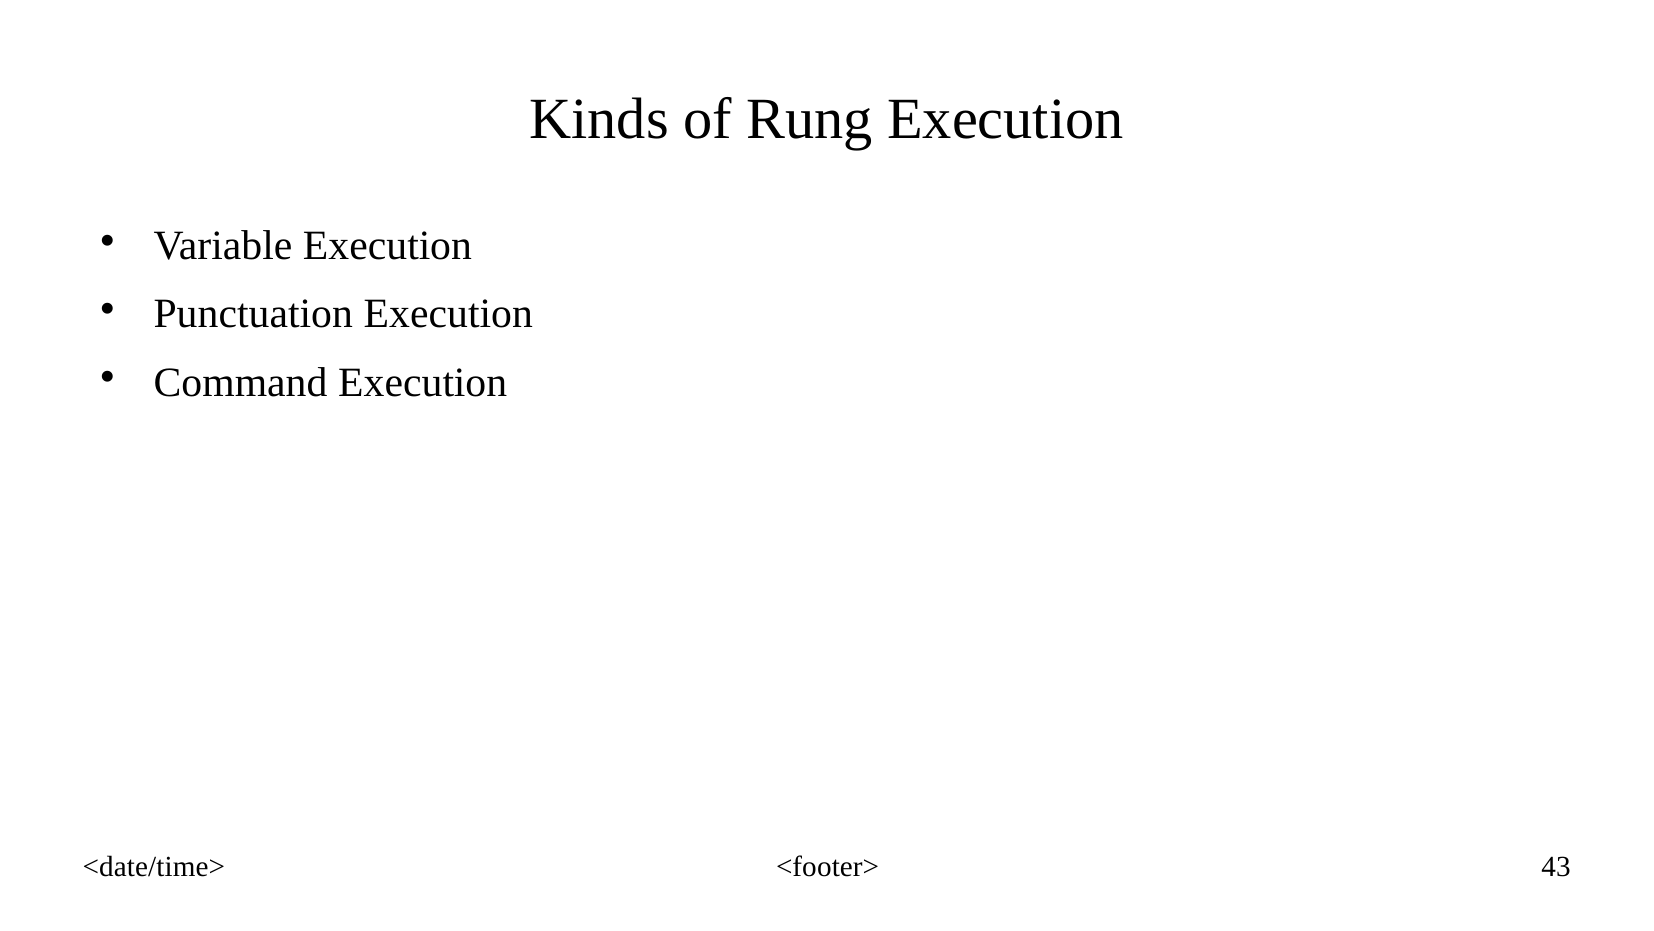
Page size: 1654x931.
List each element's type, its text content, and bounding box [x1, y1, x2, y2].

text_box Variable Execution Punctuation Execution Command Execution [82, 217, 1571, 757]
text_box Kinds of Rung Execution [82, 37, 1571, 193]
